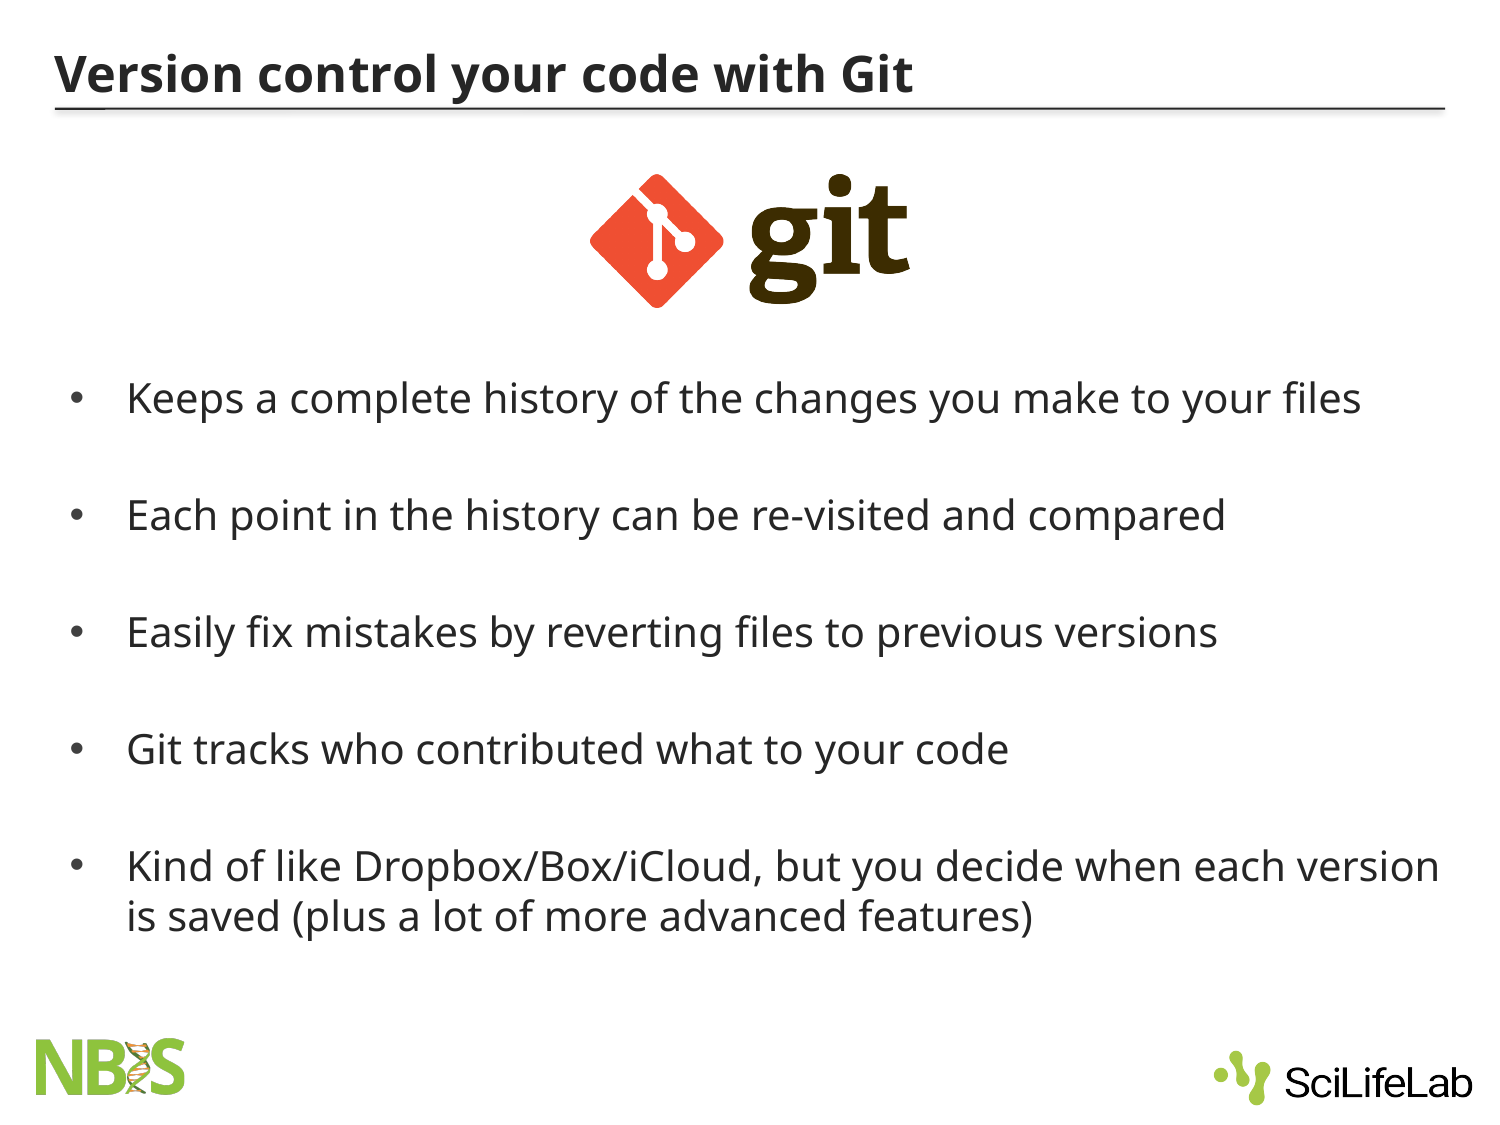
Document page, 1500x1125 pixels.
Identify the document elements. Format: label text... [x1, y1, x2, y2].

list Keeps a complete history of the changes you make to your files Each point in the history can be re-visited and compared Easily fix mistakes by reverting files to previous versions Git tracks who contributed what to your code Kind of like Dropbox/Box/iCloud, but you decide when each version is saved (plus a lot of more advanced features) [54, 372, 1445, 995]
picture [590, 174, 910, 308]
title Version control your code with Git [54, 34, 1447, 111]
picture [1212, 1049, 1474, 1107]
